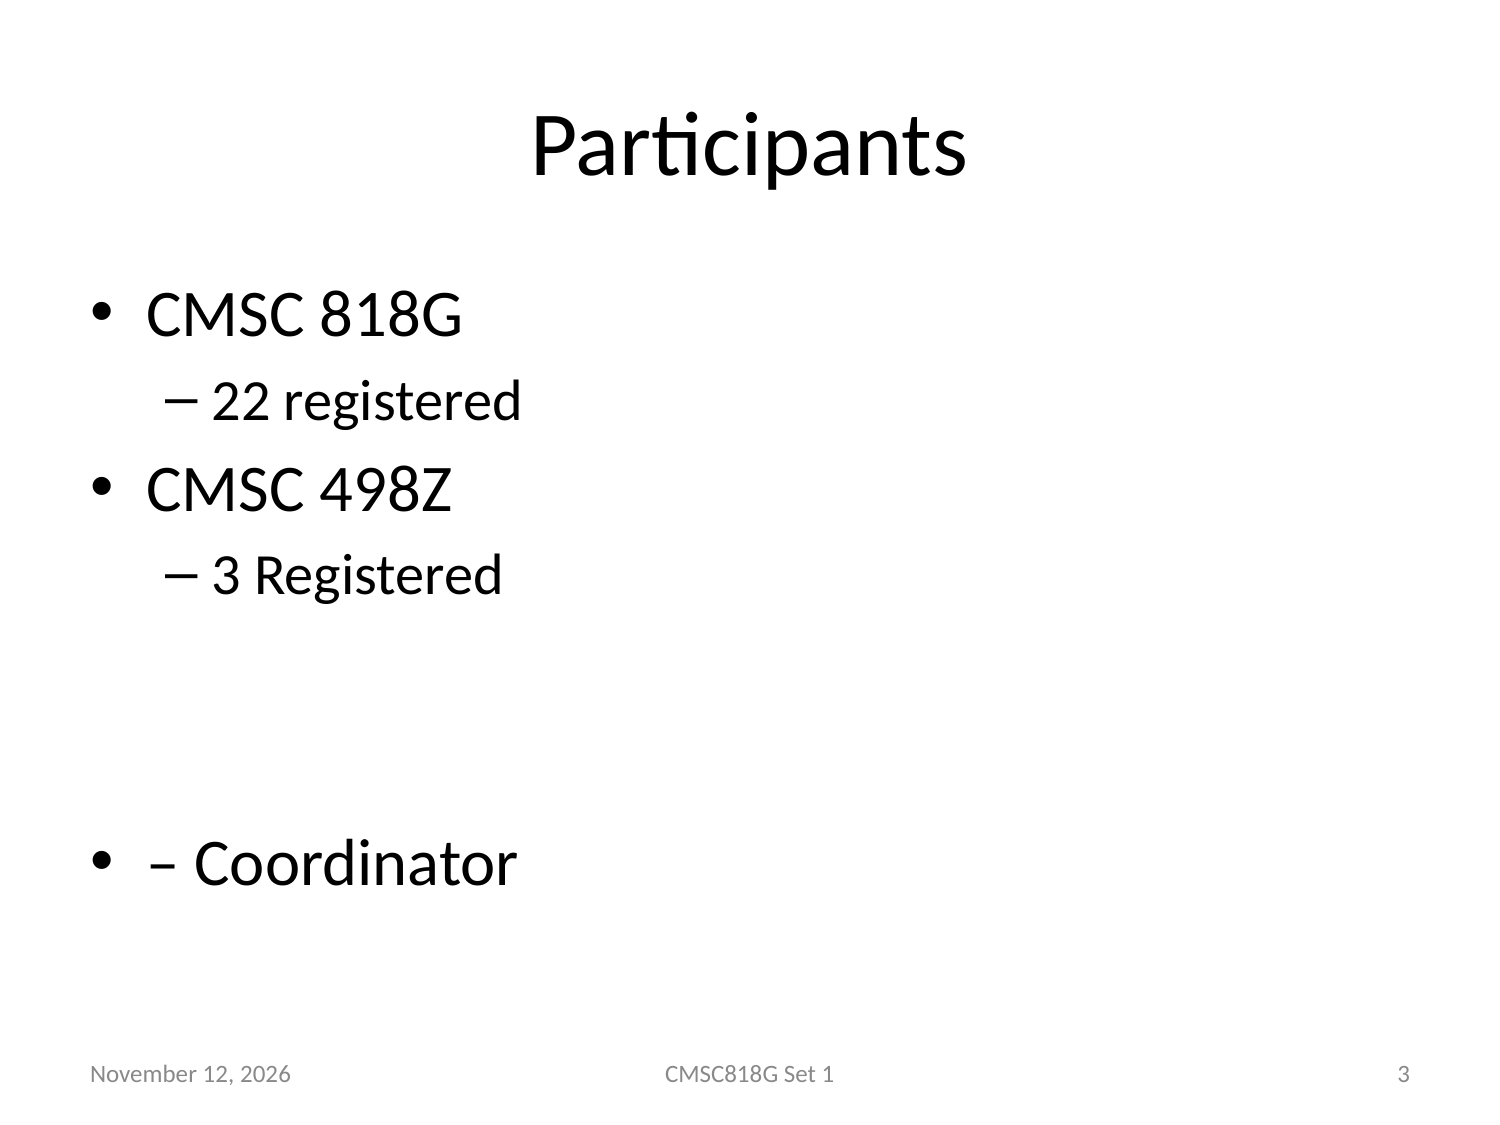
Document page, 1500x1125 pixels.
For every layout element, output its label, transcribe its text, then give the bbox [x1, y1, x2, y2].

footer CMSC818G Set 1 [512, 1042, 988, 1103]
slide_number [75, 1042, 425, 1103]
slide_number 3 [1074, 1042, 1425, 1103]
title Participants [75, 45, 1425, 233]
list CMSC 818G 22 registered CMSC 498Z 3 Registered – Coordinator [75, 262, 1425, 1005]
